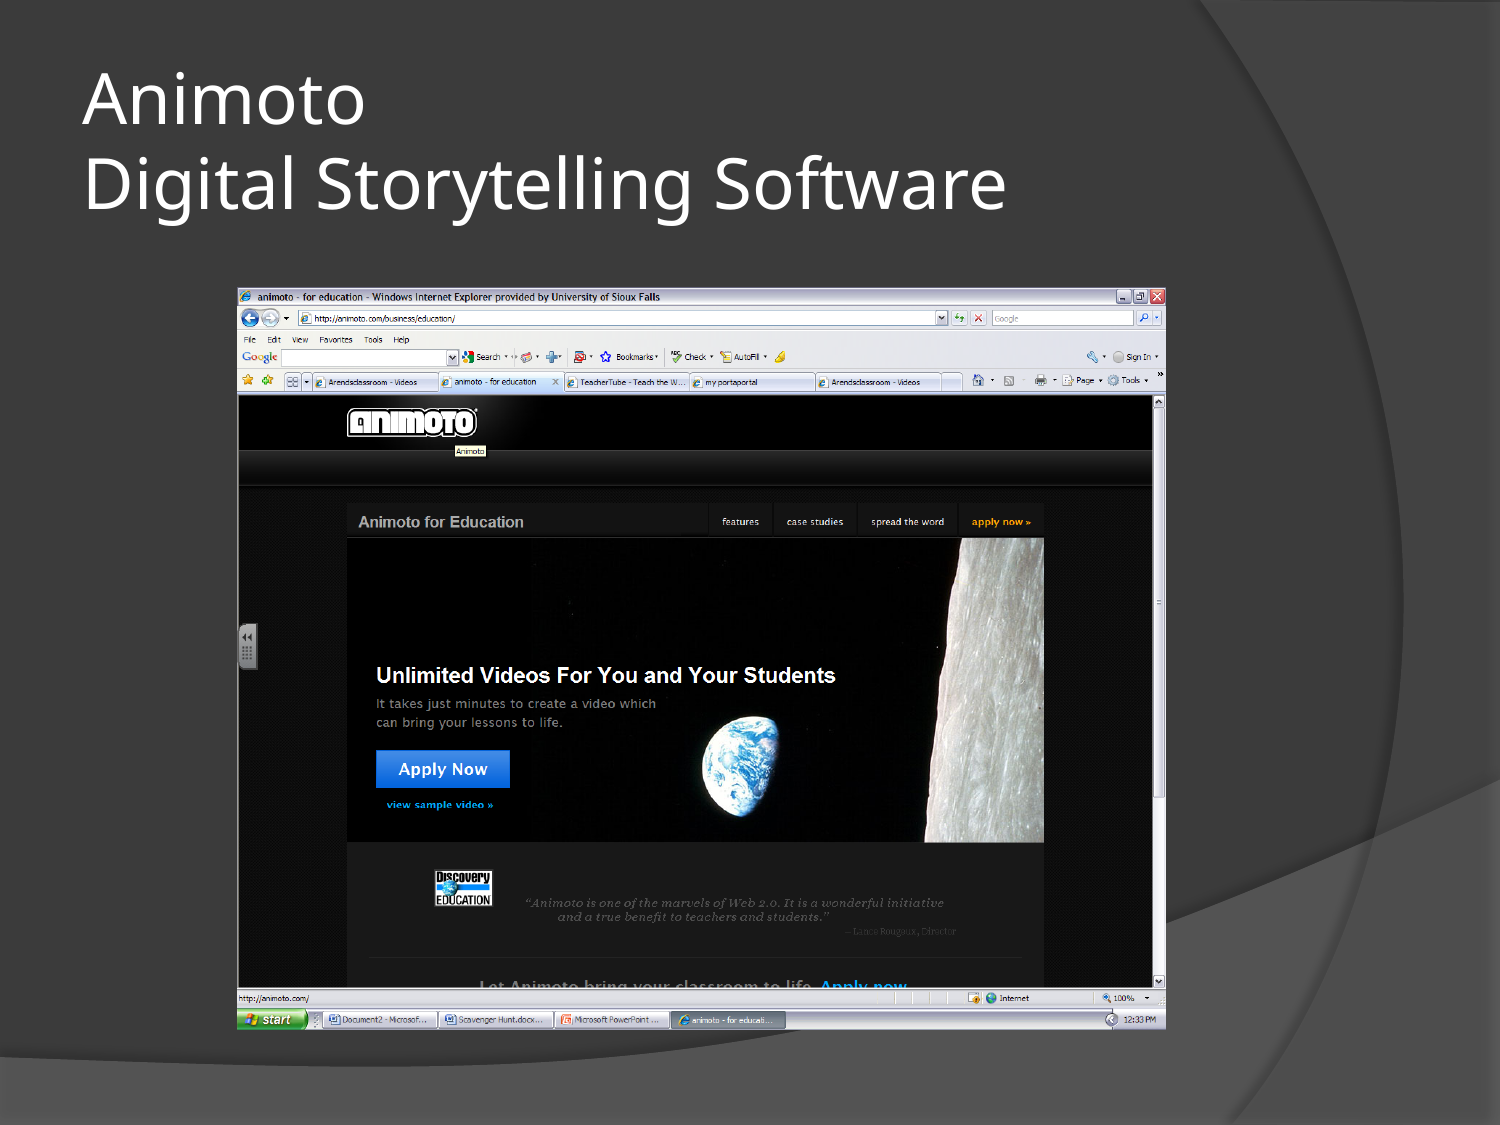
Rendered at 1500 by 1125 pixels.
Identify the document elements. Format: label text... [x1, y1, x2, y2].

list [237, 287, 1166, 1031]
title Animoto Digital Storytelling Software [75, 45, 1300, 233]
